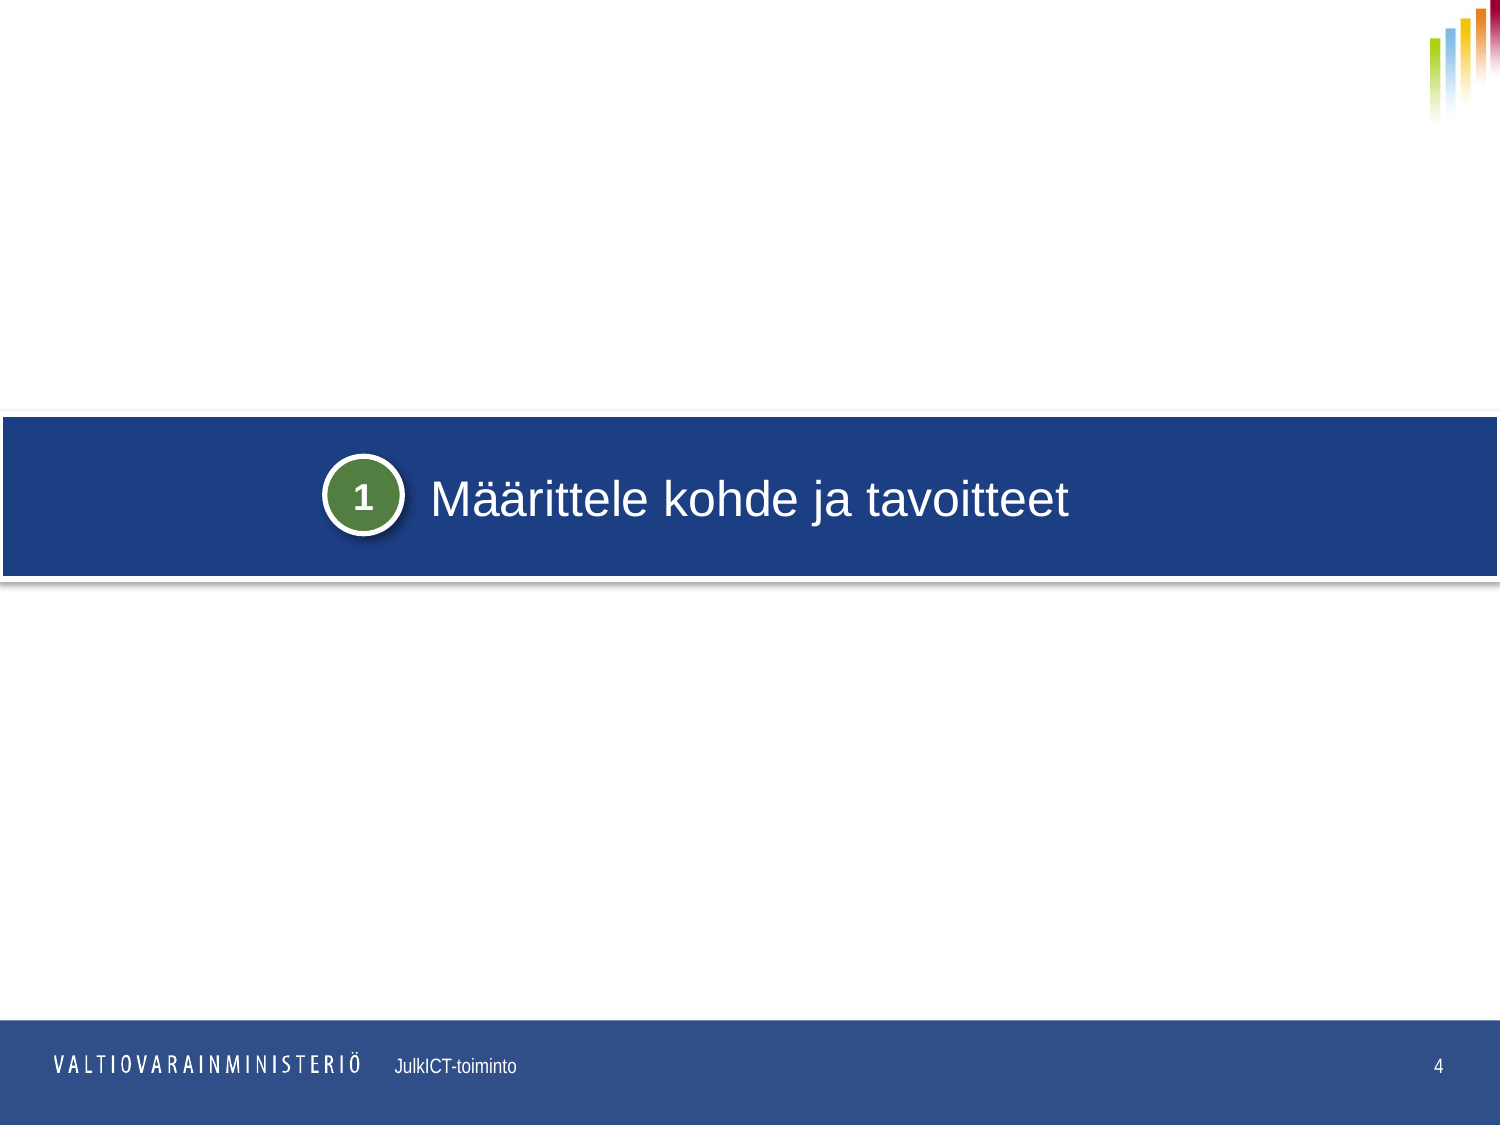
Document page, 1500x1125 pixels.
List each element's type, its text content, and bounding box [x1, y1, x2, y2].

picture [1430, 0, 1500, 143]
text_box 1 [324, 456, 403, 534]
title Määrittele kohde ja tavoitteet [0, 411, 1500, 582]
slide_number 30 [1379, 1045, 1459, 1081]
